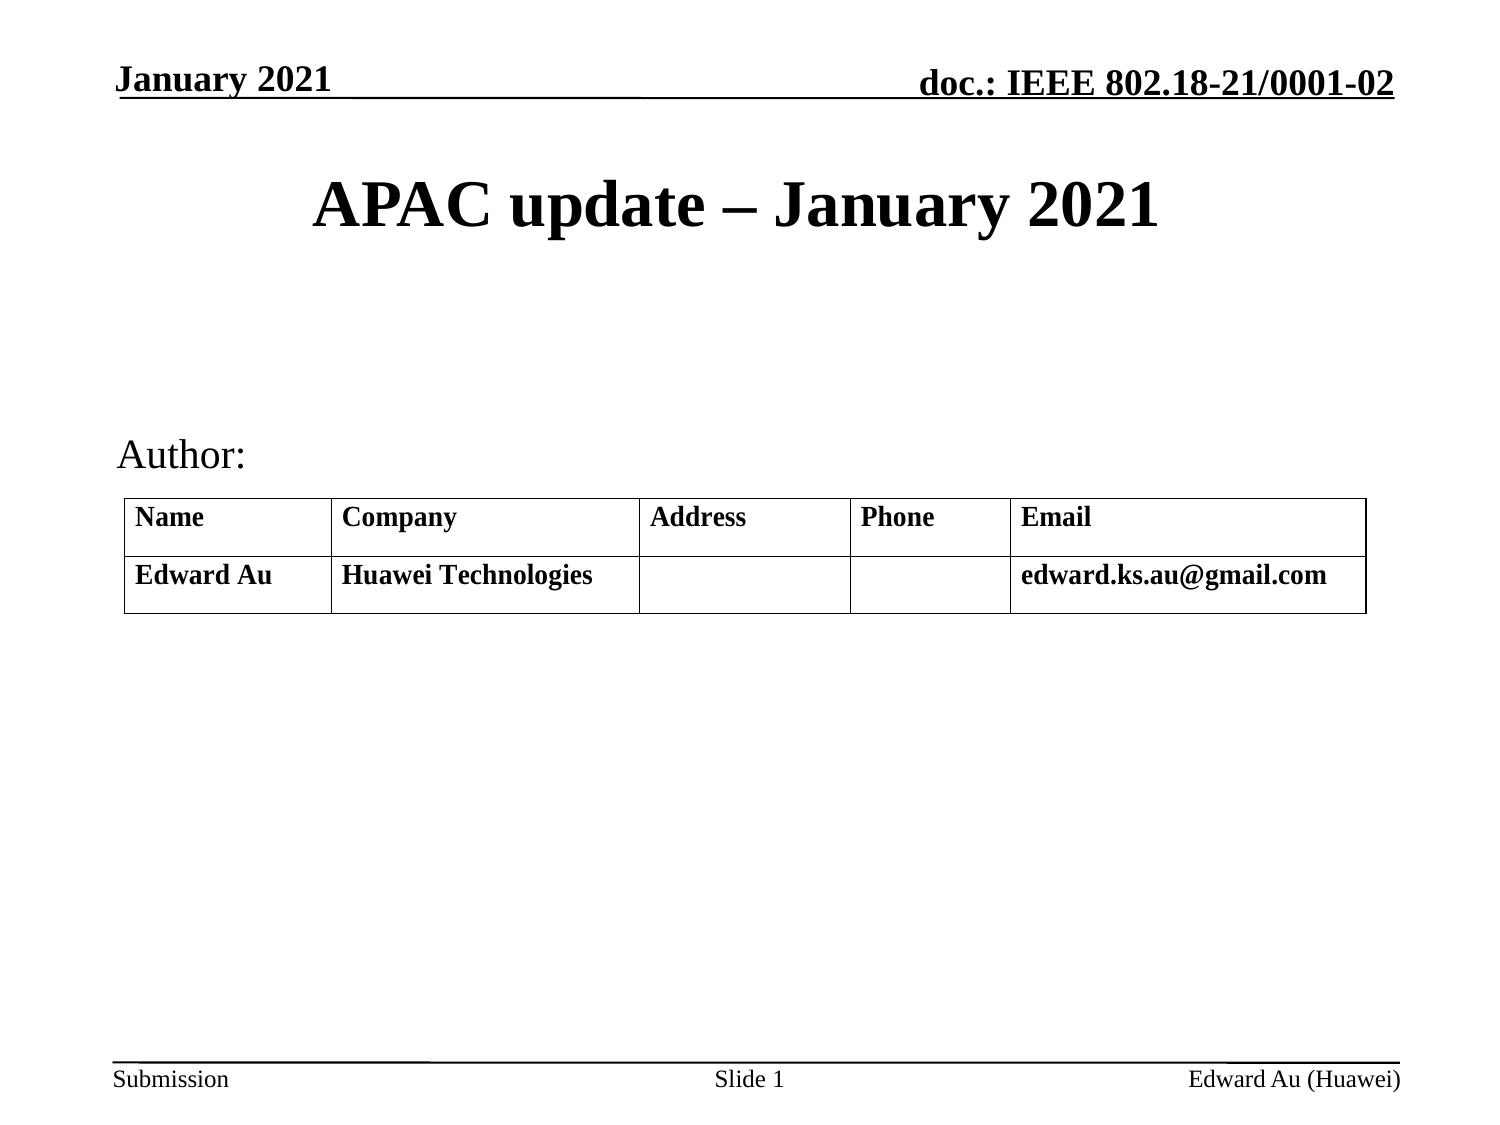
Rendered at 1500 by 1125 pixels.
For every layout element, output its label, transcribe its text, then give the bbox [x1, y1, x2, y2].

footer Edward Au (Huawei) [902, 1061, 1402, 1093]
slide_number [114, 54, 493, 100]
title APAC update – January 2021 [49, 112, 1426, 288]
text_box Author: [101, 419, 339, 483]
slide_number Slide 1 [699, 1061, 800, 1123]
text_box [109, 498, 1391, 663]
